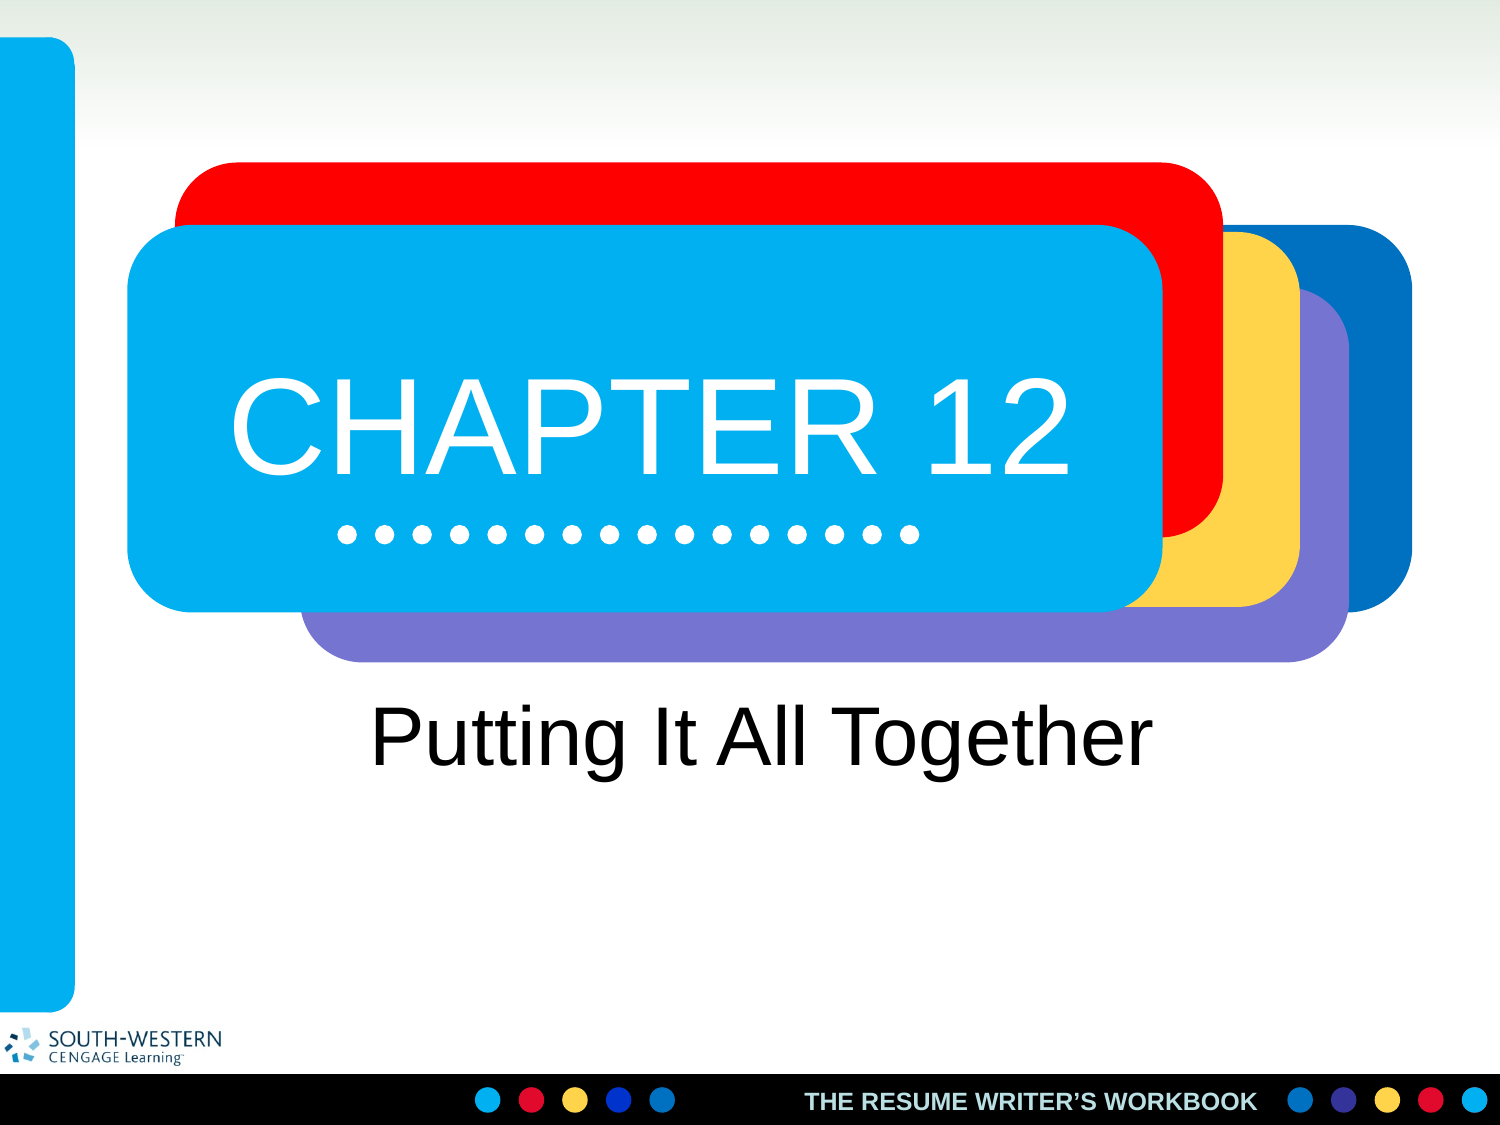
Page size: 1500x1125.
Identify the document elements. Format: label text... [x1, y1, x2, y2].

subtitle Putting It All Together [212, 674, 1313, 963]
picture [0, 1022, 225, 1073]
title CHAPTER 12 [206, 226, 1131, 613]
